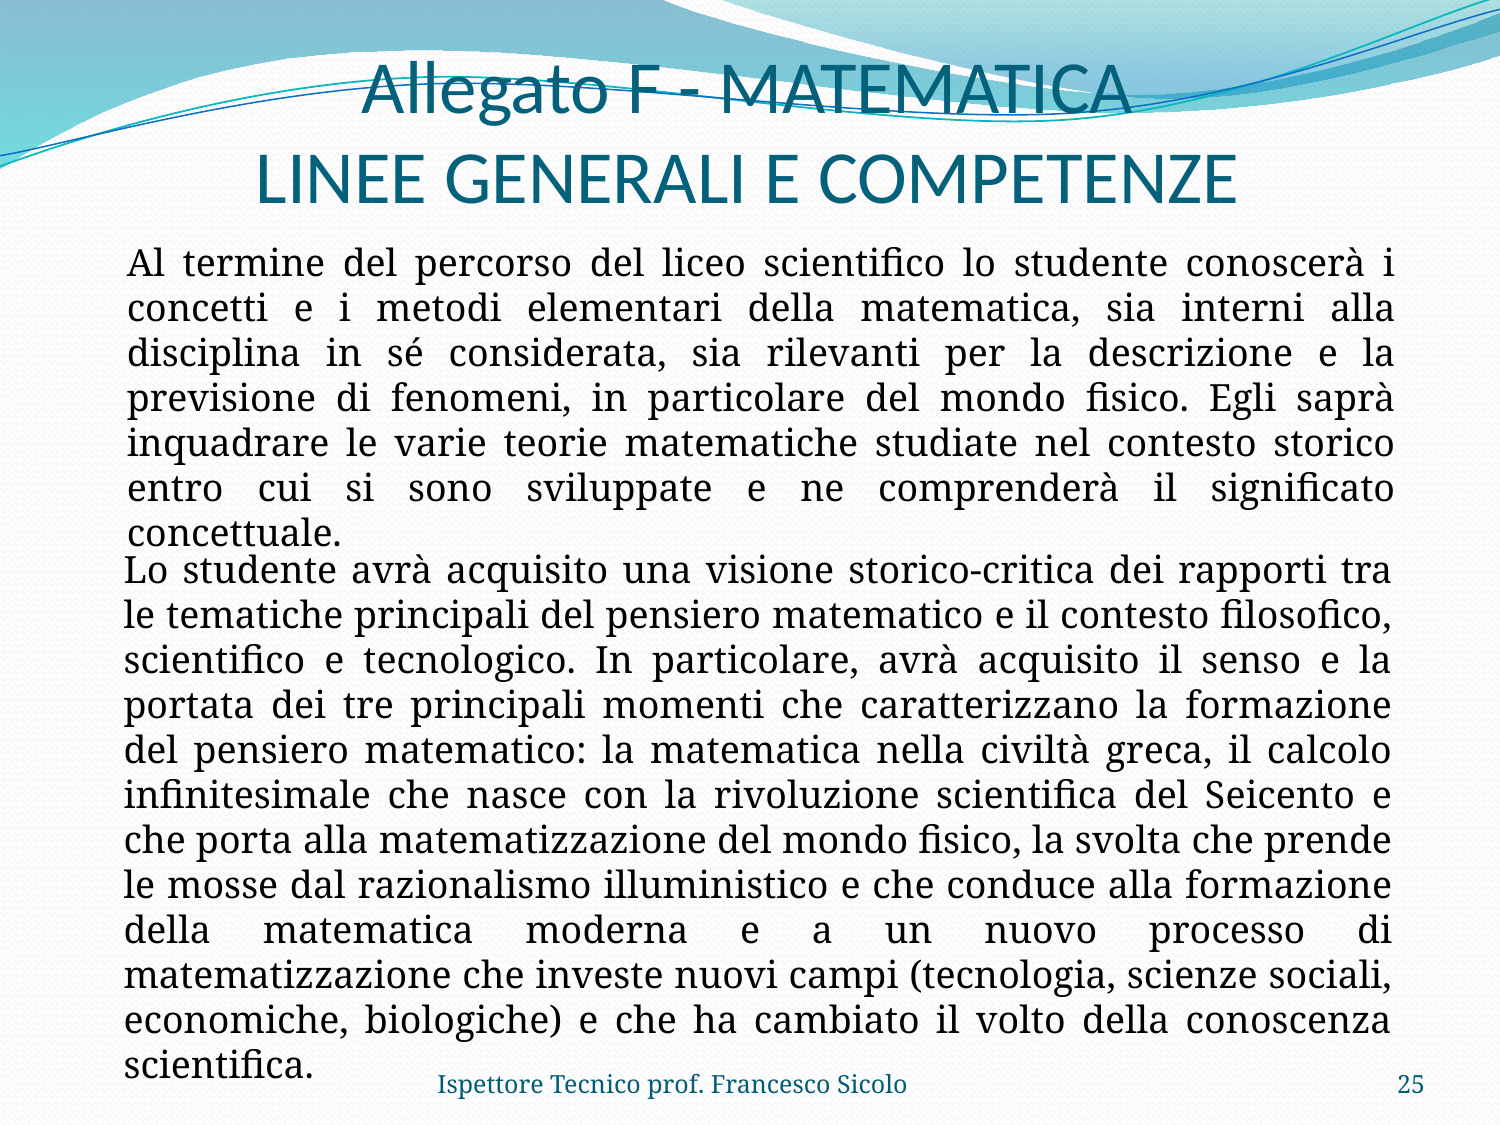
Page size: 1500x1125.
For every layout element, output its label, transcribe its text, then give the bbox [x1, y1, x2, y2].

title Allegato F - MATEMATICA LINEE GENERALI E COMPETENZE [75, 30, 1438, 219]
slide_number 25 [1299, 1042, 1425, 1103]
footer Ispettore Tecnico prof. Francesco Sicolo [437, 1042, 988, 1103]
text_box Al termine del percorso del liceo scientifico lo studente conoscerà i concetti e i metodi elementari della matematica, sia interni alla disciplina in sé considerata, sia rilevanti per la descrizione e la previsione di fenomeni, in particolare del mondo fisico. Egli saprà inquadrare le varie teorie matematiche studiate nel contesto storico entro cui si sono sviluppate e ne comprenderà il significato concettuale. [112, 231, 1412, 562]
text_box Lo studente avrà acquisito una visione storico-critica dei rapporti tra le tematiche principali del pensiero matematico e il contesto filosofico, scientifico e tecnologico. In particolare, avrà acquisito il senso e la portata dei tre principali momenti che caratterizzano la formazione del pensiero matematico: la matematica nella civiltà greca, il calcolo infinitesimale che nasce con la rivoluzione scientifica del Seicento e che porta alla matematizzazione del mondo fisico, la svolta che prende le mosse dal razionalismo illuministico e che conduce alla formazione della matematica moderna e a un nuovo processo di matematizzazione che investe nuovi campi (tecnologia, scienze sociali, economiche, biologiche) e che ha cambiato il volto della conoscenza scientifica. [108, 538, 1408, 1094]
